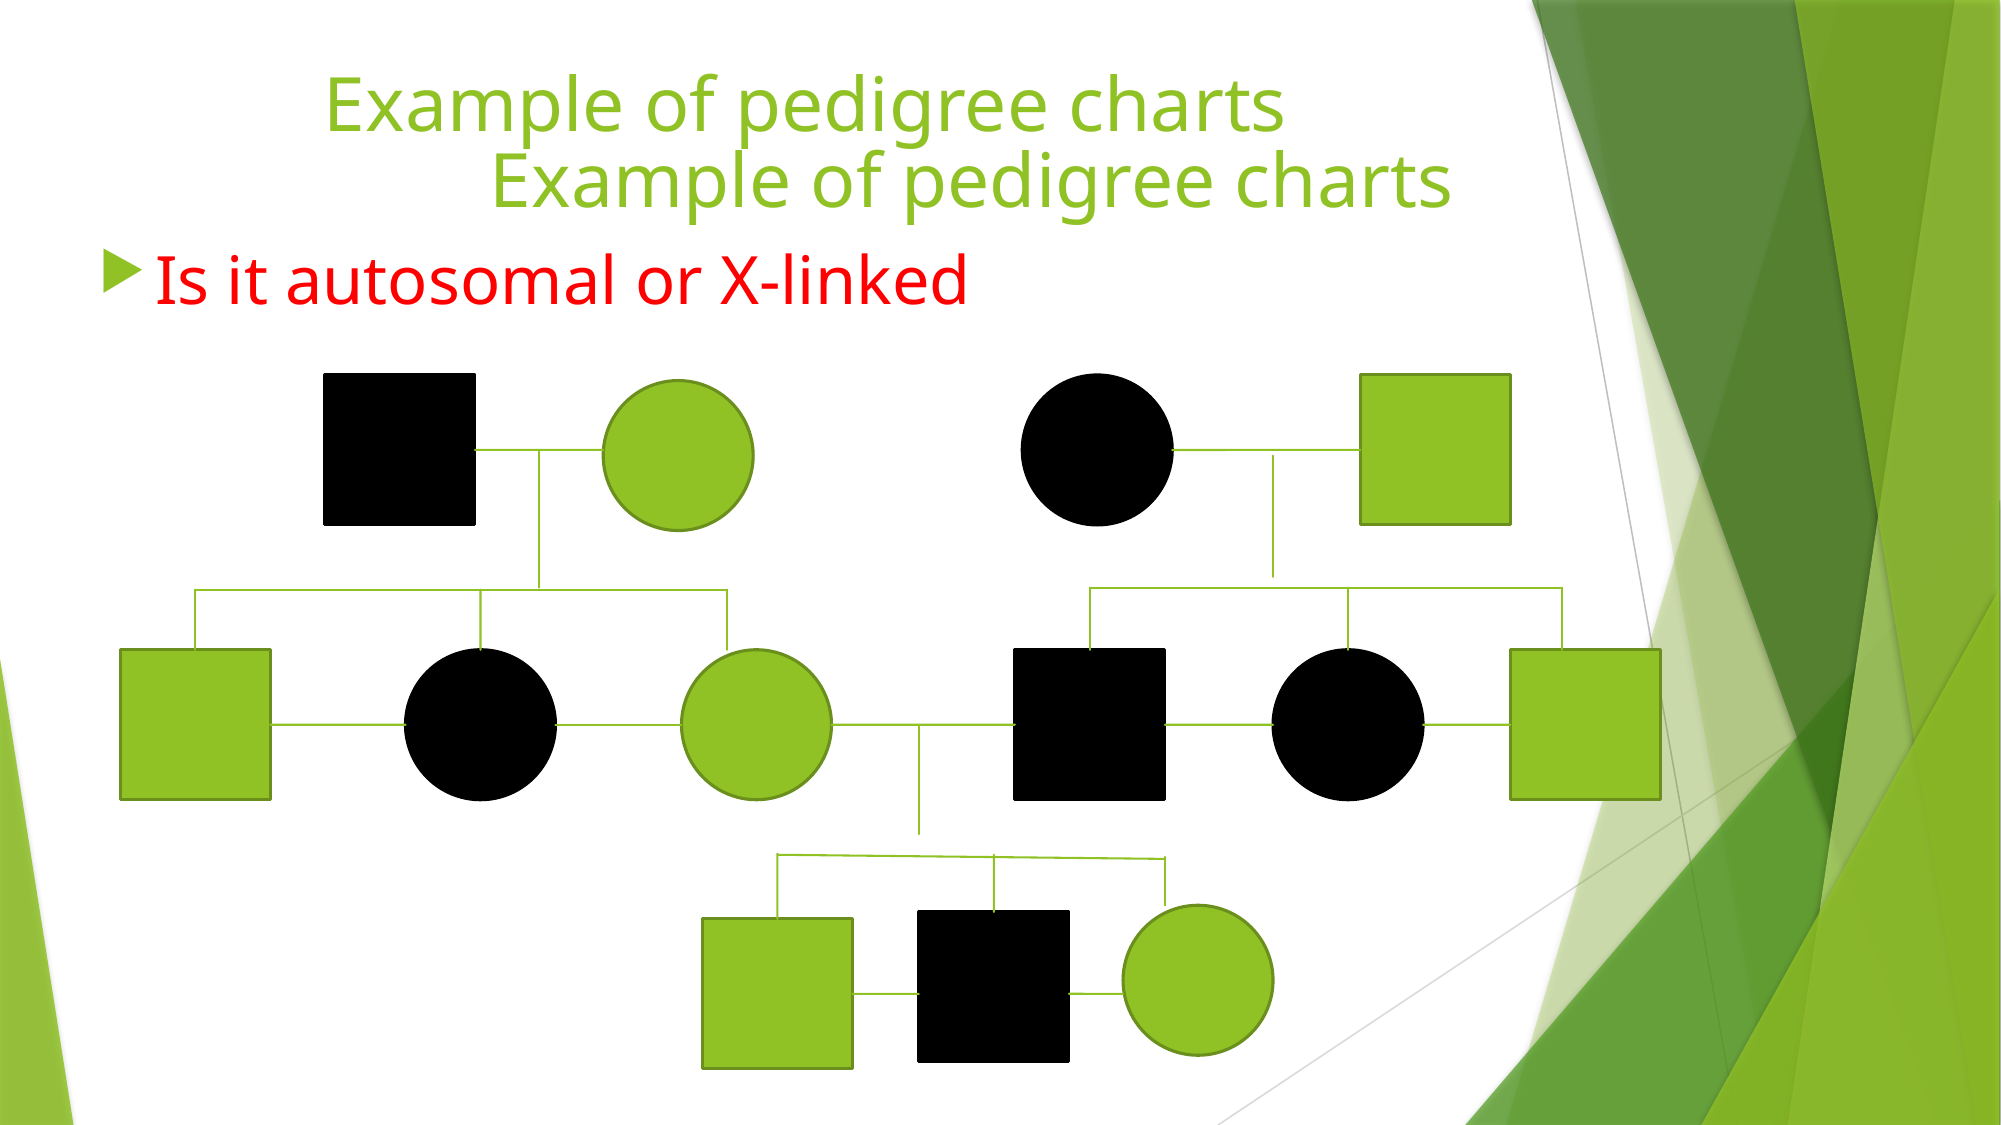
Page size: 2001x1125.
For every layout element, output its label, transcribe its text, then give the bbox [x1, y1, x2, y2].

text_box [1121, 903, 1275, 1057]
text_box [1359, 373, 1512, 526]
text_box [679, 648, 834, 802]
title Example of pedigree charts [474, 125, 1888, 280]
text_box [917, 910, 1070, 1063]
text_box [1020, 373, 1174, 527]
text_box [119, 648, 272, 801]
text_box [601, 378, 755, 533]
text_box [701, 917, 854, 1070]
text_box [995, 854, 1166, 860]
text_box [1509, 648, 1662, 801]
text_box [323, 373, 476, 526]
list Is it autosomal or X-linked [83, 230, 1859, 971]
text_box Example of pedigree charts [308, 48, 1722, 203]
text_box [778, 854, 993, 860]
text_box [403, 648, 558, 802]
text_box [1271, 648, 1425, 802]
text_box [1013, 648, 1166, 801]
